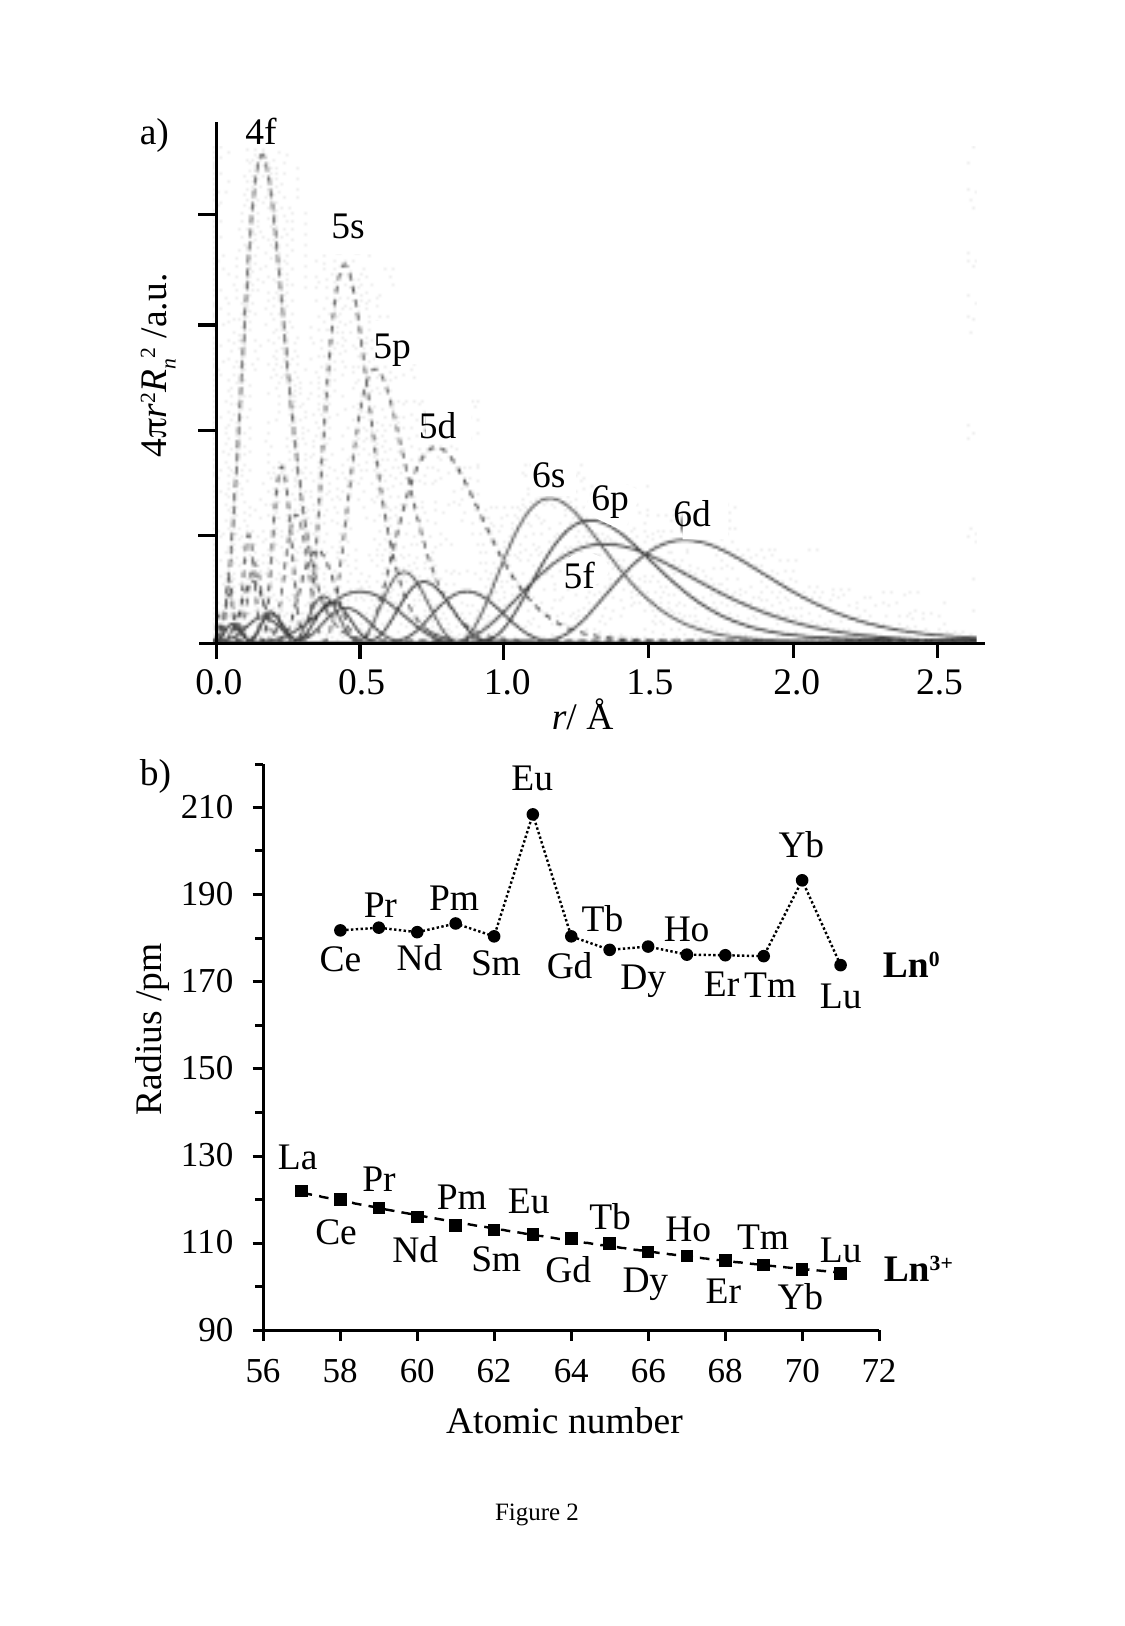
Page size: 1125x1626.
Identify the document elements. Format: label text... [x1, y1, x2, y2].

text_box Figure 2 [480, 1487, 594, 1533]
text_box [116, 99, 985, 1450]
